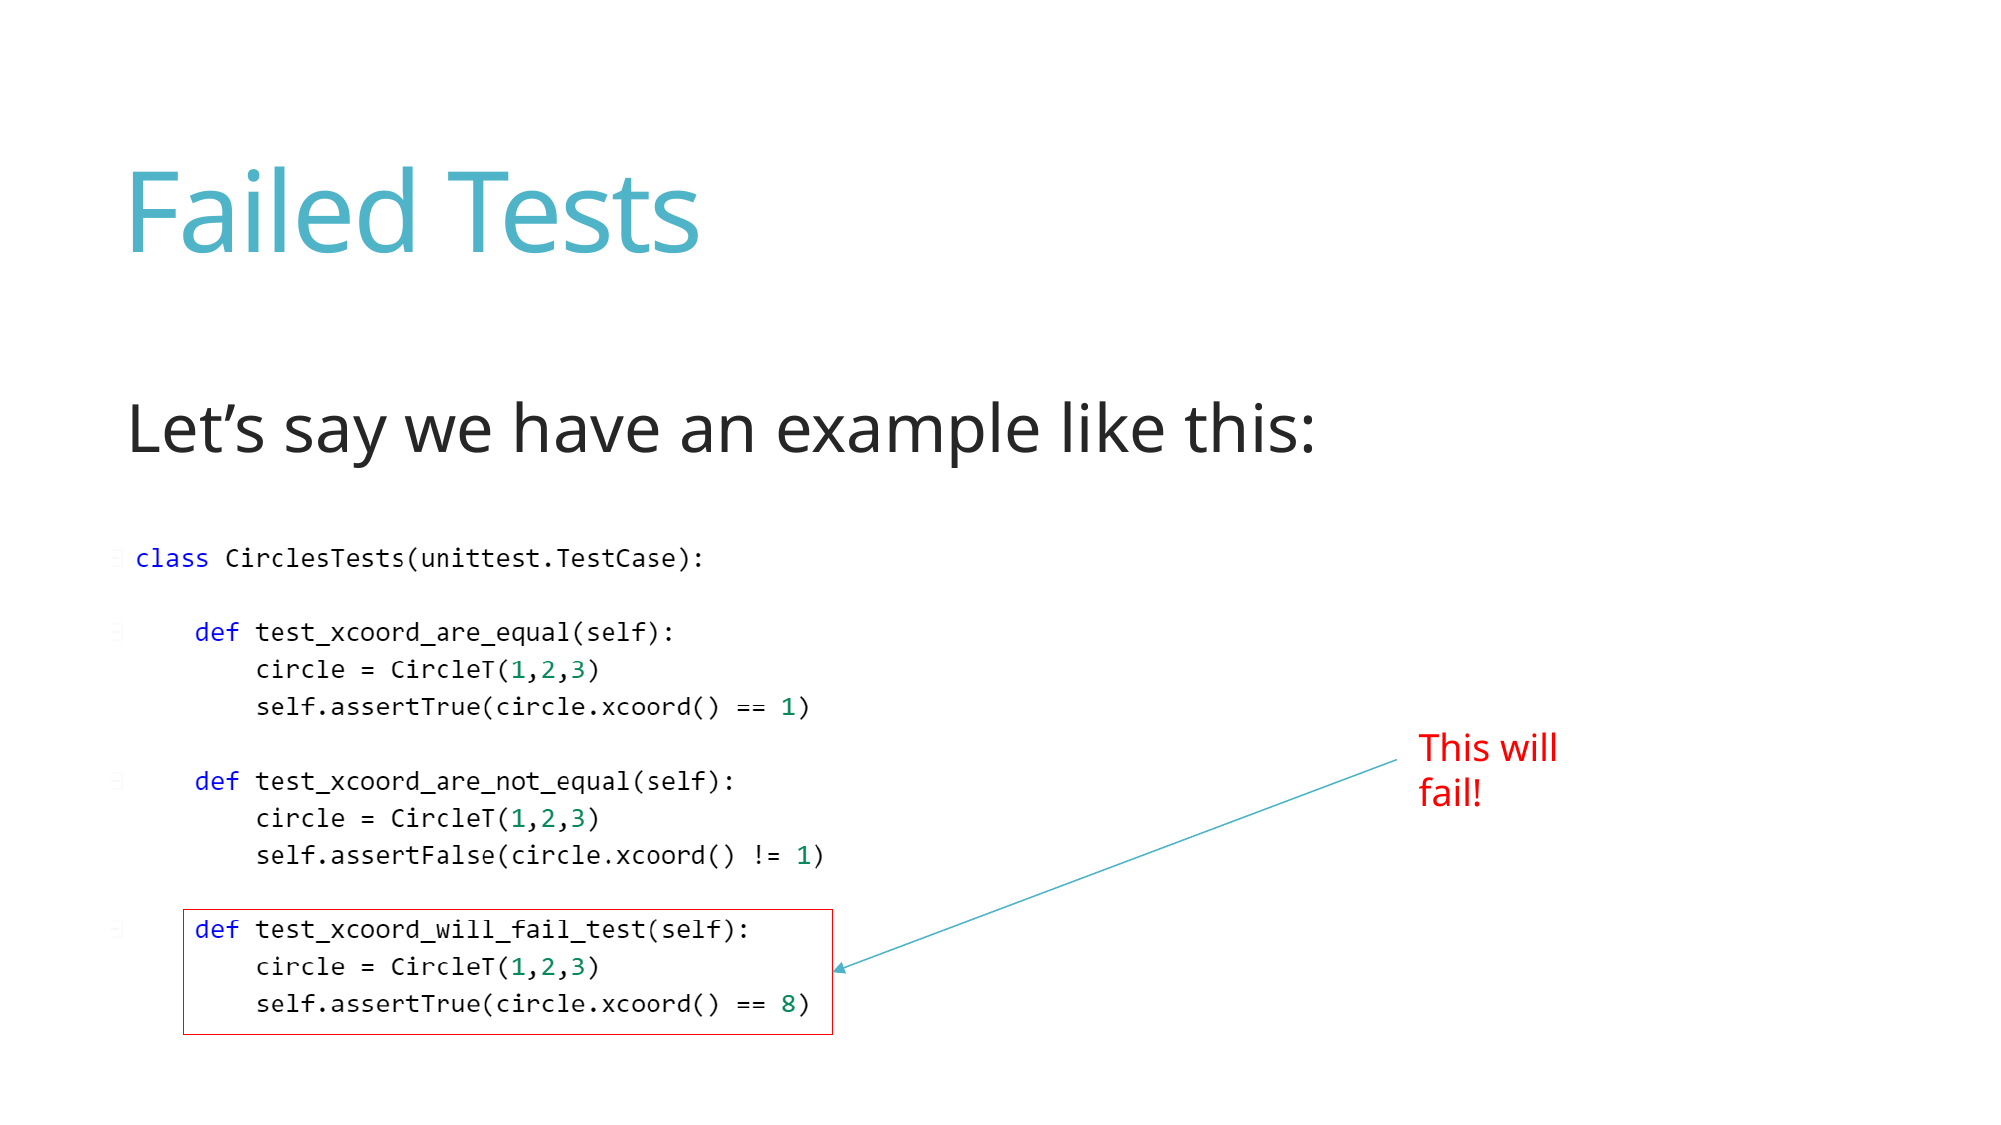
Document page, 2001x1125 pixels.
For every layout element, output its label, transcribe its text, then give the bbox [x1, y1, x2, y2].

list Let’s say we have an example like this: [111, 329, 1876, 535]
picture [110, 533, 941, 1049]
title Failed Tests [107, 81, 1875, 354]
text_box This will fail! [1404, 717, 1626, 822]
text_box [831, 759, 1397, 973]
